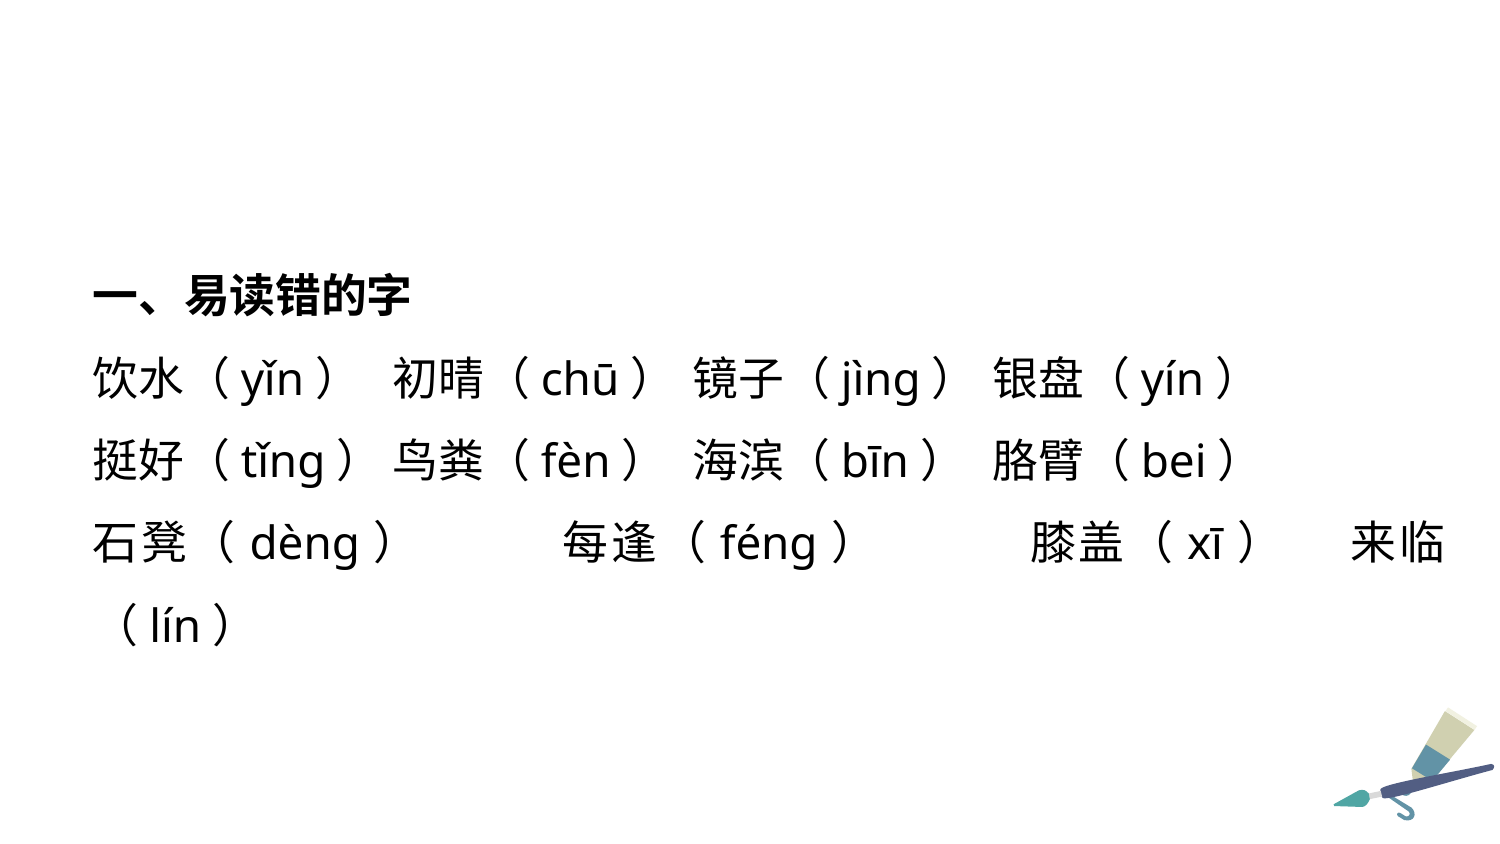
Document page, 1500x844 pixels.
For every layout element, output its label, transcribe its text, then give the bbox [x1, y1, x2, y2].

text_box 一、易读错的字 饮水（yǐn） 初晴（chū） 镜子（jìng） 银盘（yín） 挺好（tǐng） 鸟粪（fèn） 海滨（bīn） 胳臂（bei） 石凳（dèng） 每逢（féng） 膝盖（xī） 来临（lín） [77, 231, 1460, 659]
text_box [1358, 708, 1481, 844]
